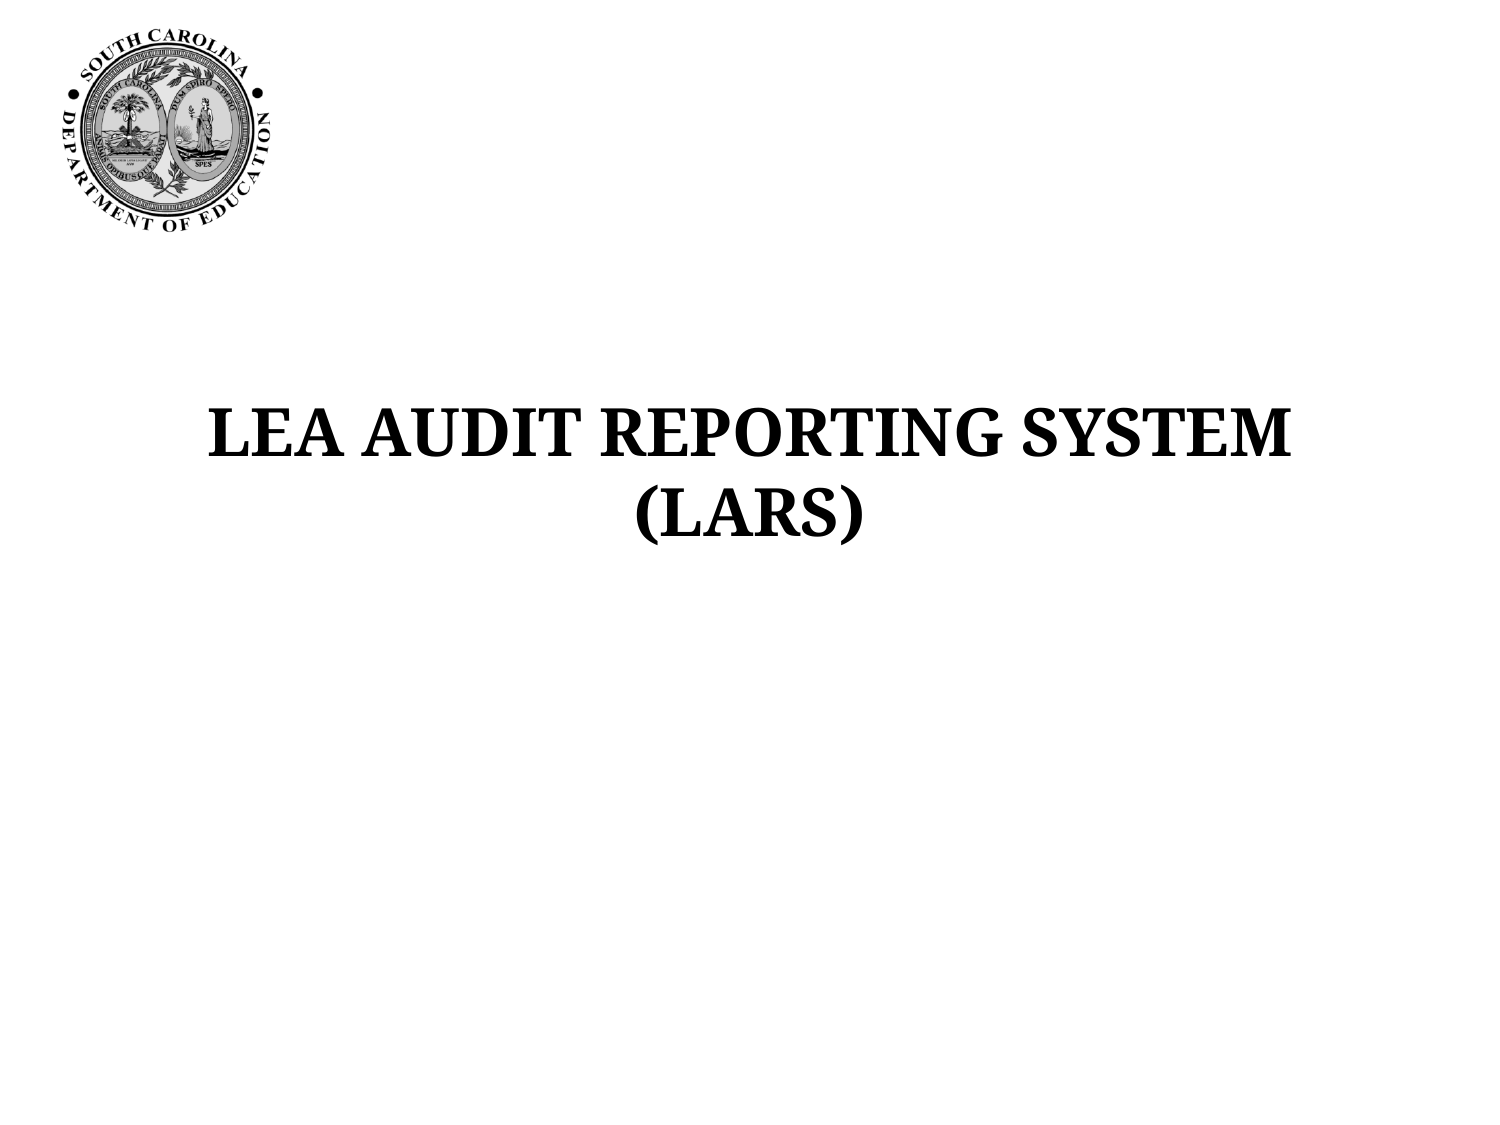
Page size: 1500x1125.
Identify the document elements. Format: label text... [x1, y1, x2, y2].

title LEA AUDIT REPORTING SYSTEM (LARS) [112, 349, 1388, 591]
picture [50, 24, 280, 238]
